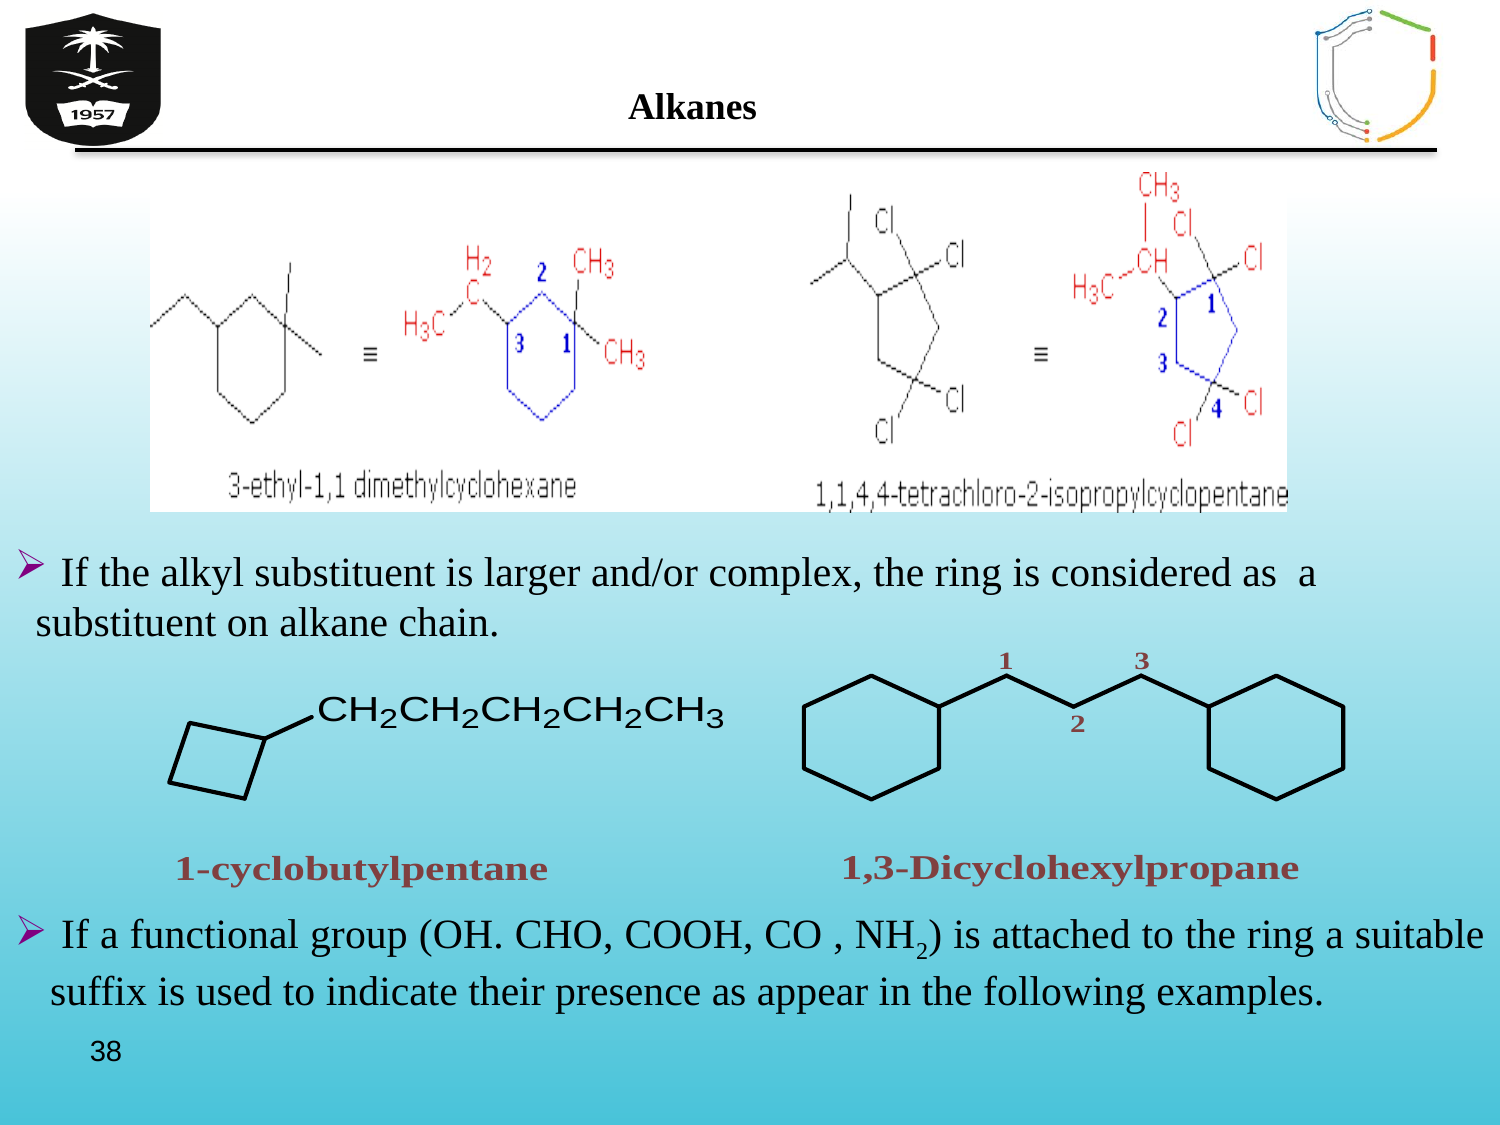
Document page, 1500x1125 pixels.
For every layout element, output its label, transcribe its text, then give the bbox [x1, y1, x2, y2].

text_box 38 [75, 1024, 425, 1103]
picture [1287, 0, 1463, 165]
text_box Alkanes [613, 74, 773, 135]
picture [24, 12, 163, 151]
text_box If the alkyl substituent is larger and/or complex, the ring is considered as a substituent on alkane chain. [0, 537, 1500, 703]
text_box If a functional group (OH. CHO, COOH, CO , NH2) is attached to the ring a suitable suffix is used to indicate their presence as appear in the following examples. [0, 899, 1500, 1022]
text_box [162, 649, 1351, 888]
picture [149, 172, 1288, 513]
